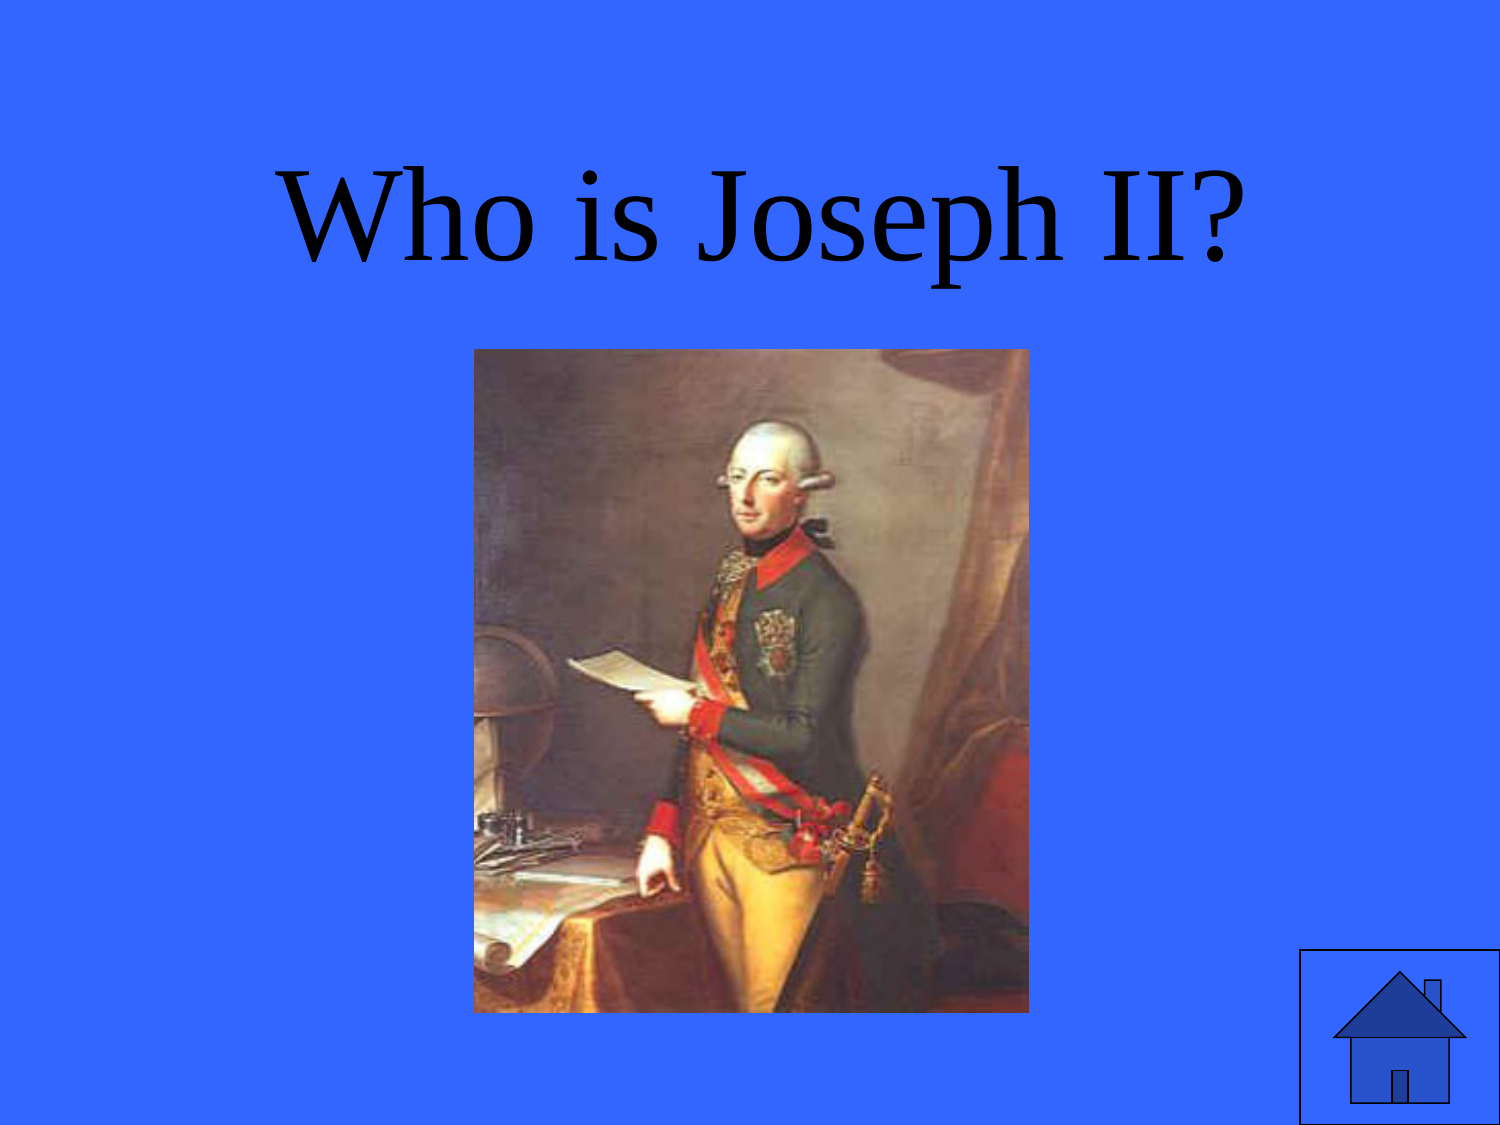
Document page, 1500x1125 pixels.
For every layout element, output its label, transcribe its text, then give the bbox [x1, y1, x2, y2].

picture [474, 349, 1030, 1013]
title Who is Joseph II? [125, 112, 1400, 300]
text_box [1299, 950, 1500, 1125]
